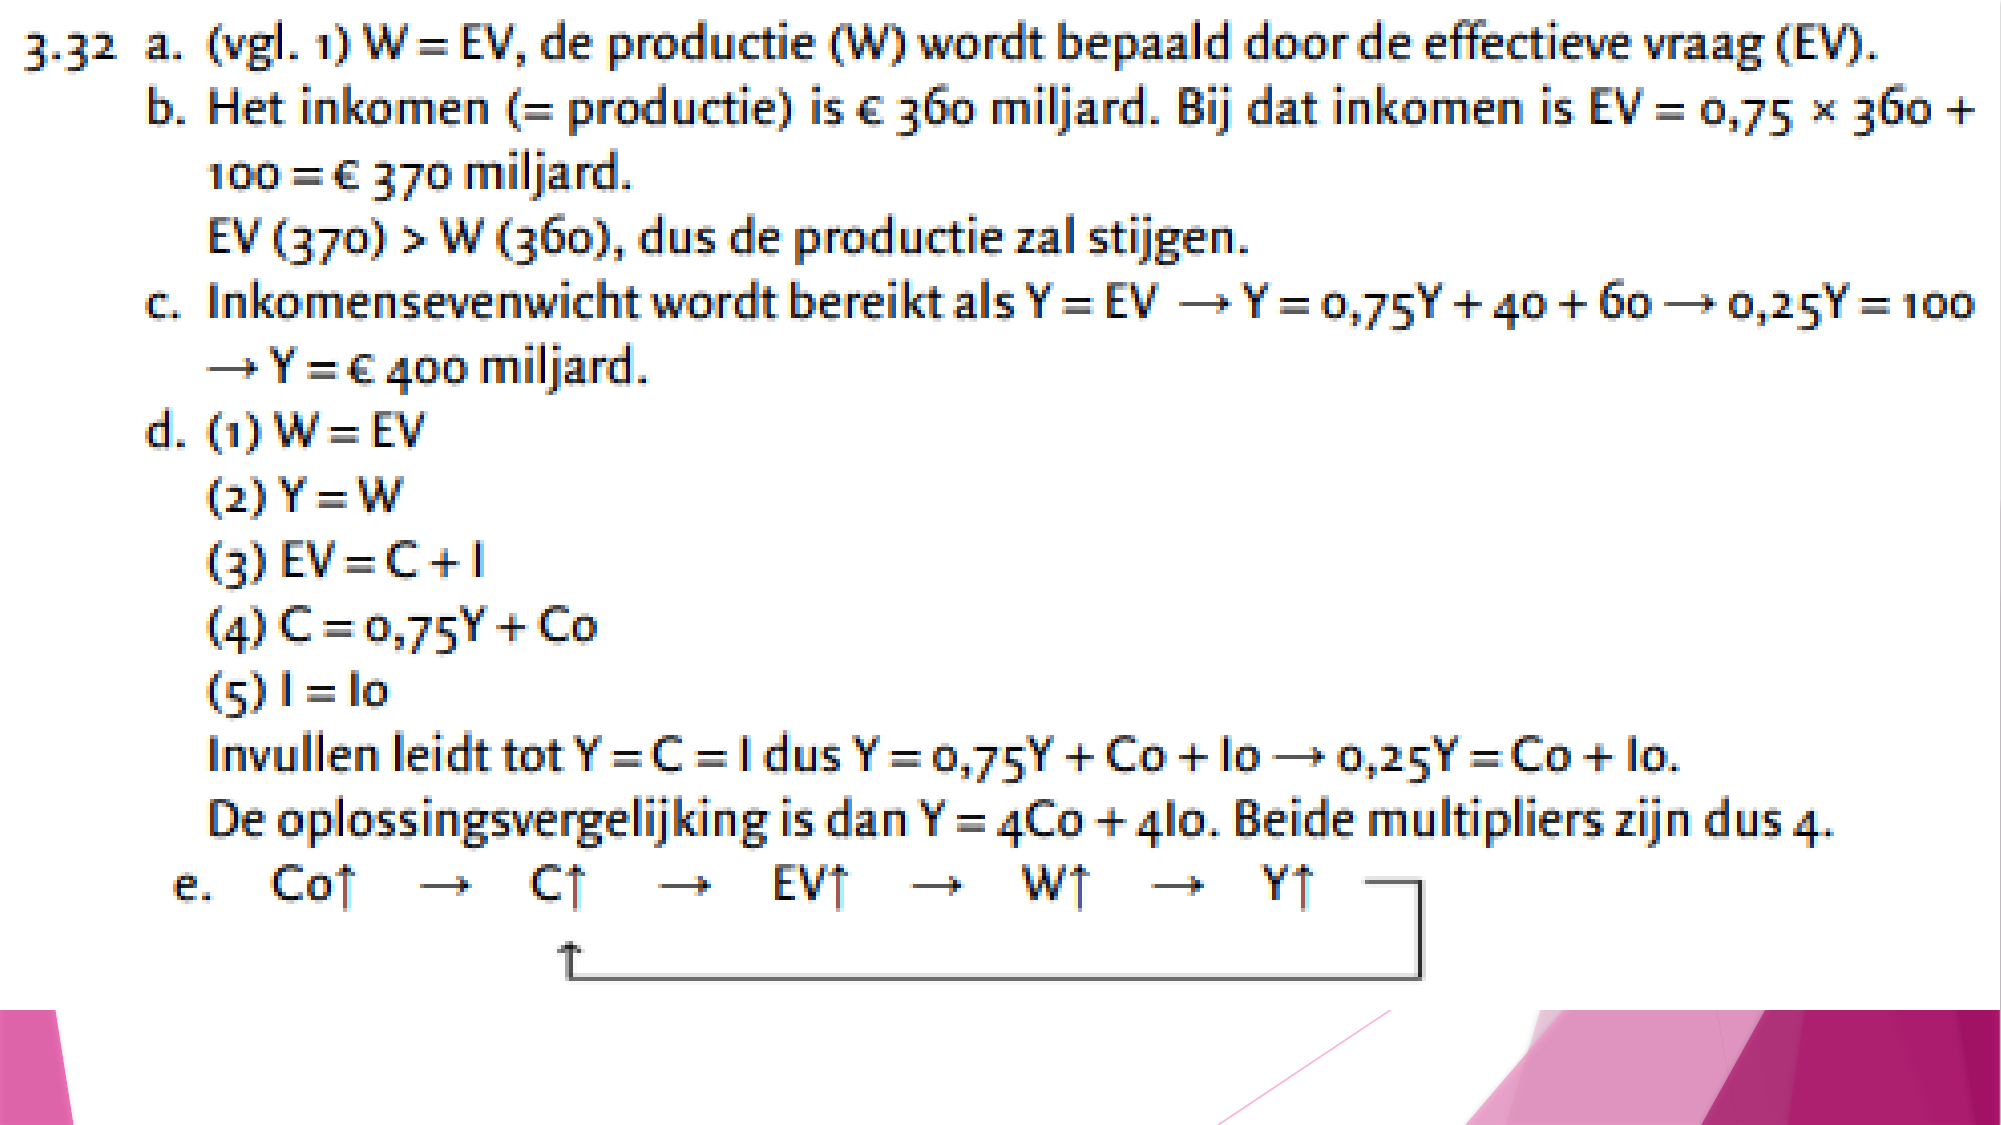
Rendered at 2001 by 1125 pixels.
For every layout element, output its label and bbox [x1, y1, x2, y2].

picture [0, 0, 2000, 1011]
